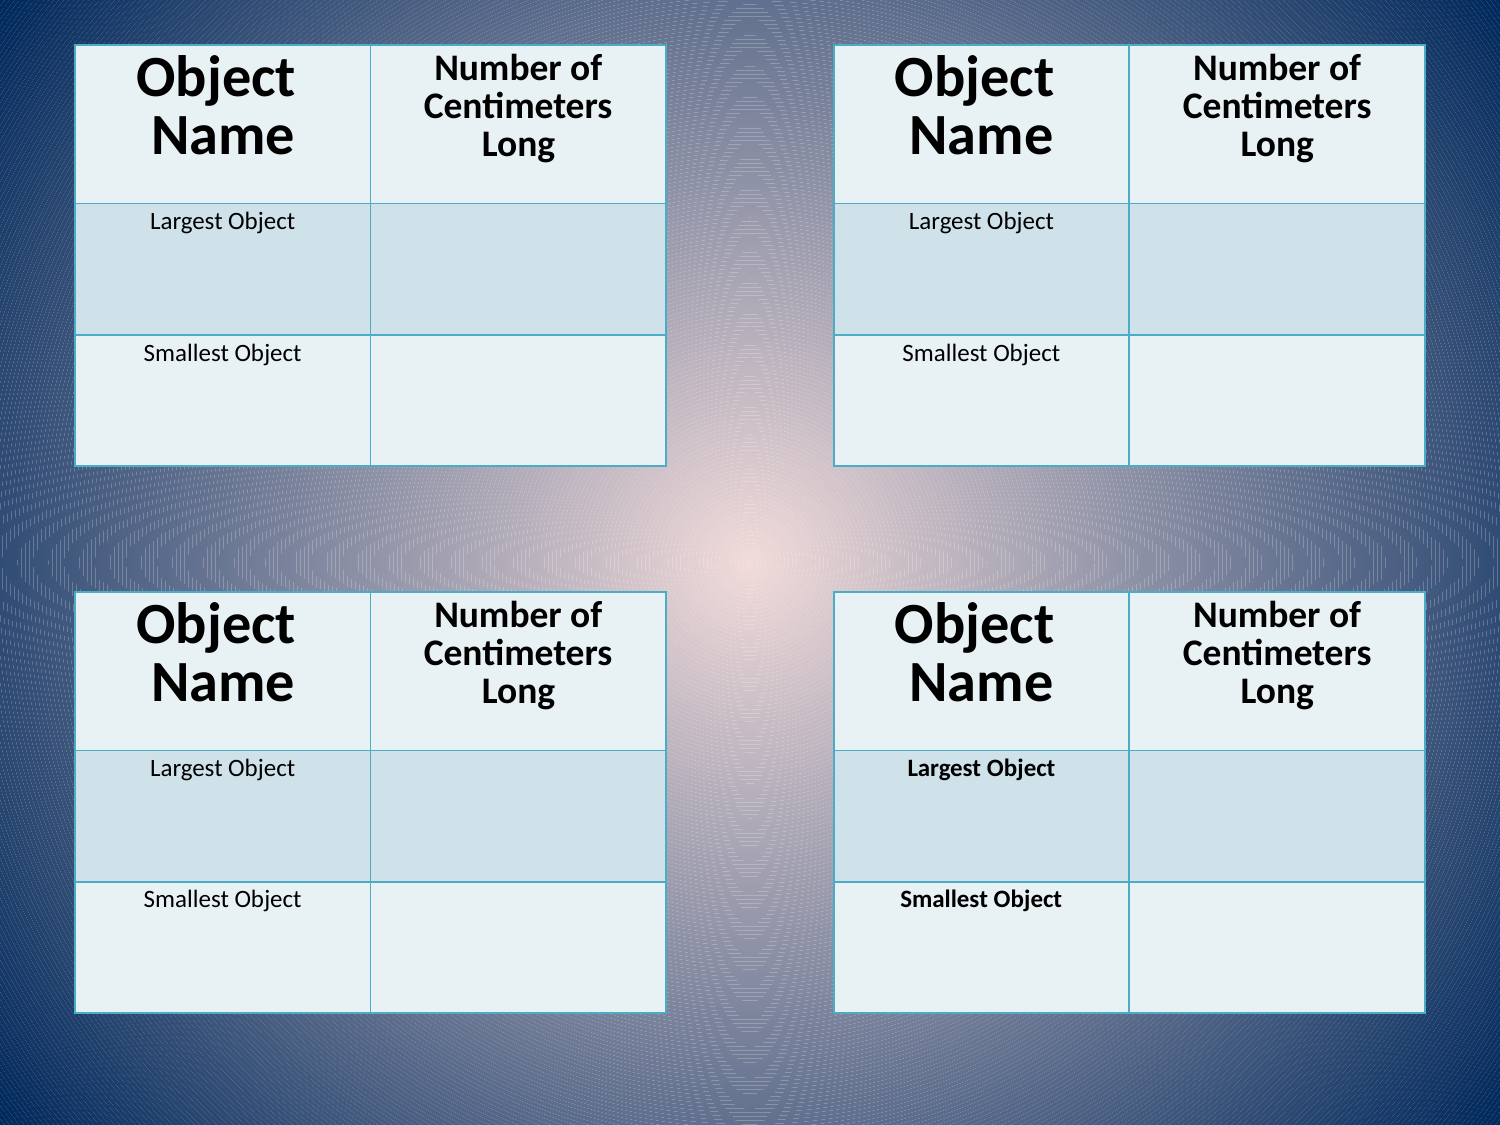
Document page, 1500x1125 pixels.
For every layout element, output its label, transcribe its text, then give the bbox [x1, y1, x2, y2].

table_cell [1130, 751, 1424, 881]
table_cell [1130, 883, 1424, 1012]
table_header Number of Centimeters Long [1130, 46, 1424, 203]
table_header Number of Centimeters Long [371, 593, 665, 750]
table_header Object Name [835, 593, 1128, 750]
table_header Object Name [76, 593, 370, 750]
table_cell Largest Object [835, 751, 1128, 881]
table_cell [1130, 336, 1424, 465]
table_cell [1130, 204, 1424, 334]
table_cell [371, 883, 665, 1012]
table_header Number of Centimeters Long [371, 46, 665, 203]
table_cell Largest Object [76, 204, 370, 334]
table_cell Smallest Object [835, 336, 1128, 465]
table_cell Smallest Object [76, 336, 370, 465]
table_cell Largest Object [835, 204, 1128, 334]
table_header Number of Centimeters Long [1130, 593, 1424, 750]
table_cell [371, 204, 665, 334]
table_cell Smallest Object [76, 883, 370, 1012]
table_cell [371, 336, 665, 465]
table_cell Smallest Object [835, 883, 1128, 1012]
table_header Object Name [835, 46, 1128, 203]
table_header Object Name [76, 46, 370, 203]
table_cell [371, 751, 665, 881]
table_cell Largest Object [76, 751, 370, 881]
